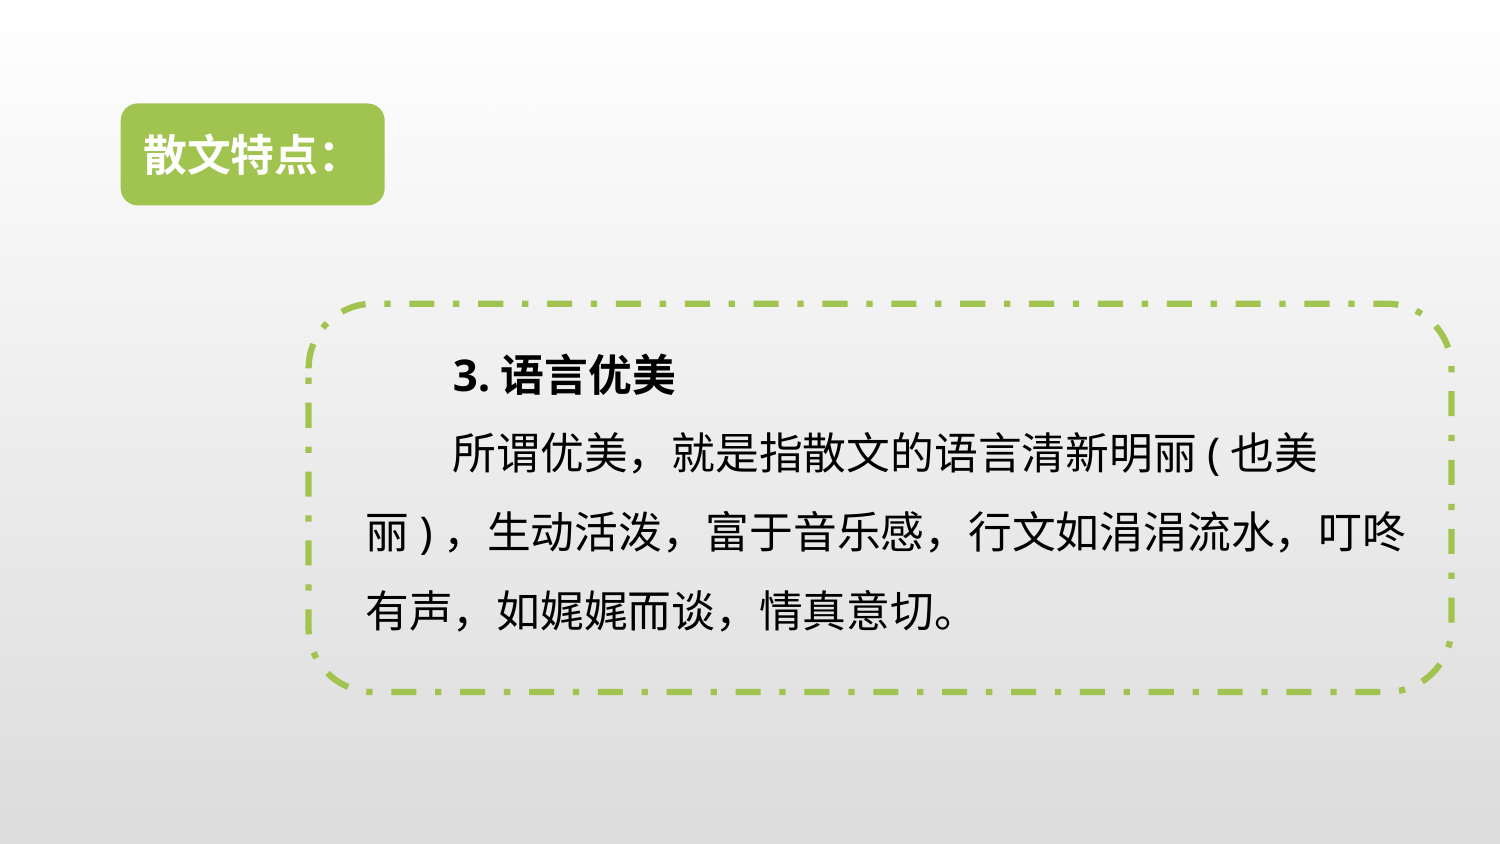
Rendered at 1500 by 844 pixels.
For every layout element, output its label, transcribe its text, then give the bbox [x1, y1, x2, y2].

text_box [307, 302, 1453, 694]
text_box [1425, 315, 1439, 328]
text_box 散文特点： [120, 102, 386, 206]
